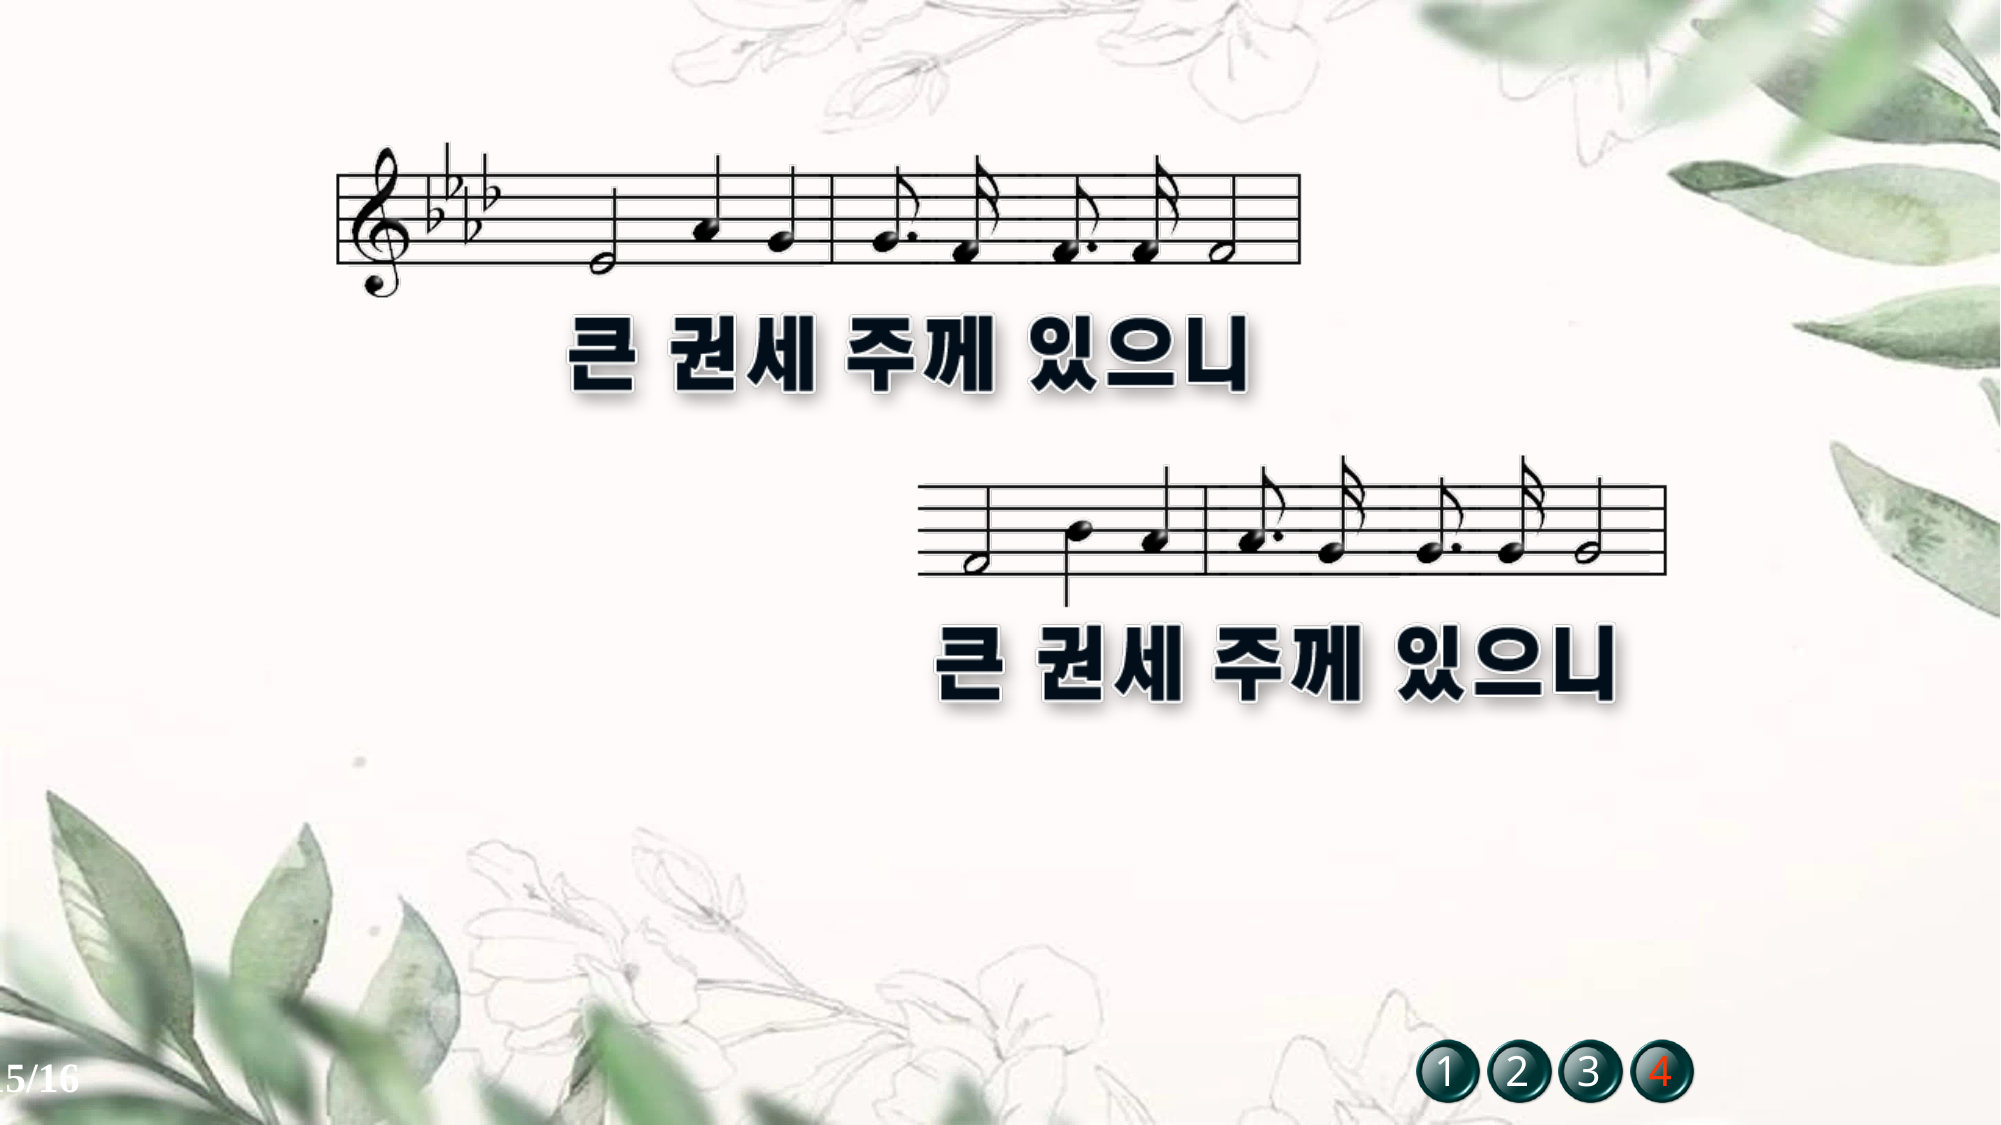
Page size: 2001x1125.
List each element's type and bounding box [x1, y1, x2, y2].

text_box [1484, 1035, 1555, 1106]
text_box [1627, 1035, 1697, 1106]
text_box [1555, 1035, 1626, 1106]
text_box [1413, 1035, 1484, 1106]
picture [0, 0, 2001, 1125]
